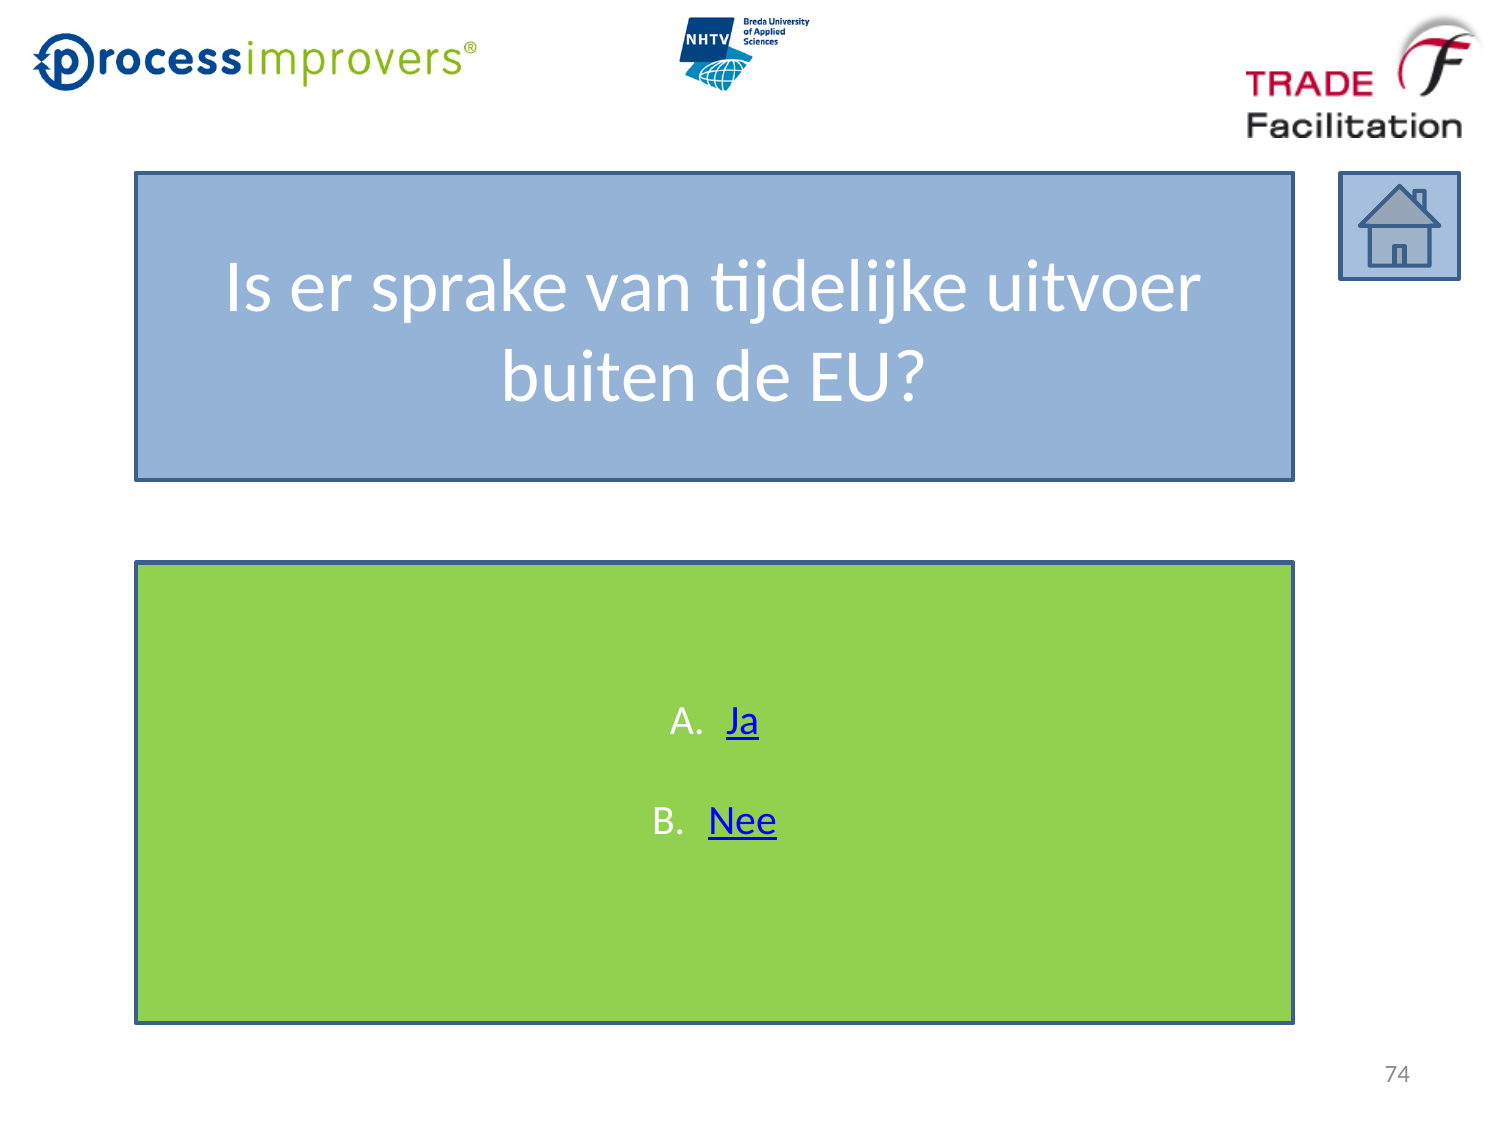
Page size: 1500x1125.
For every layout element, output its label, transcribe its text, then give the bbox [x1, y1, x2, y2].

picture [1246, 10, 1487, 138]
picture [667, 4, 816, 103]
slide_number 74 [1074, 1042, 1425, 1103]
text_box Is er sprake van tijdelijke uitvoer buiten de EU? [134, 171, 1295, 482]
picture [29, 30, 479, 93]
text_box [1338, 171, 1461, 281]
text_box Ja Nee [134, 560, 1295, 1025]
